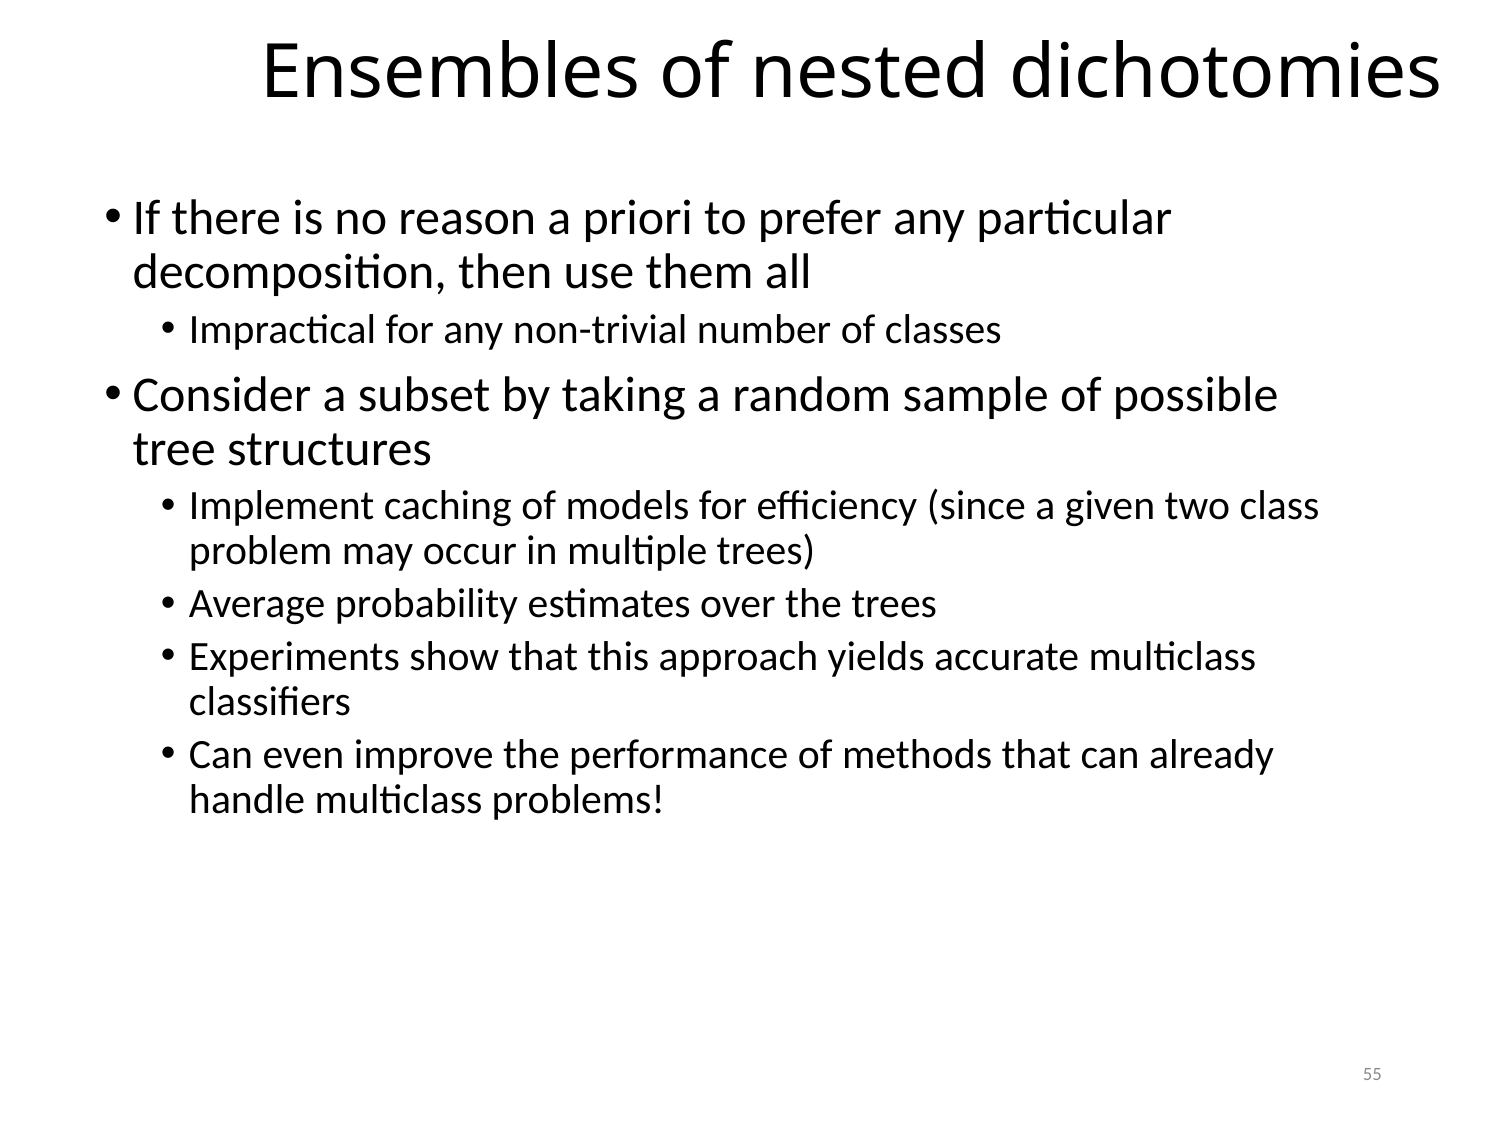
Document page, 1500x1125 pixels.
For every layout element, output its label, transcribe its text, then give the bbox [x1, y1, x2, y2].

slide_number 55 [1059, 1042, 1397, 1103]
title Ensembles of nested dichotomies [245, 0, 1500, 167]
list If there is no reason a priori to prefer any particular decomposition, then use them all Impractical for any non-trivial number of classes Consider a subset by taking a random sample of possible tree structures Implement caching of models for efficiency (since a given two class problem may occur in multiple trees) Average probability estimates over the trees Experiments show that this approach yields accurate multiclass classifiers Can even improve the performance of methods that can already handle multiclass problems! [89, 184, 1350, 1100]
